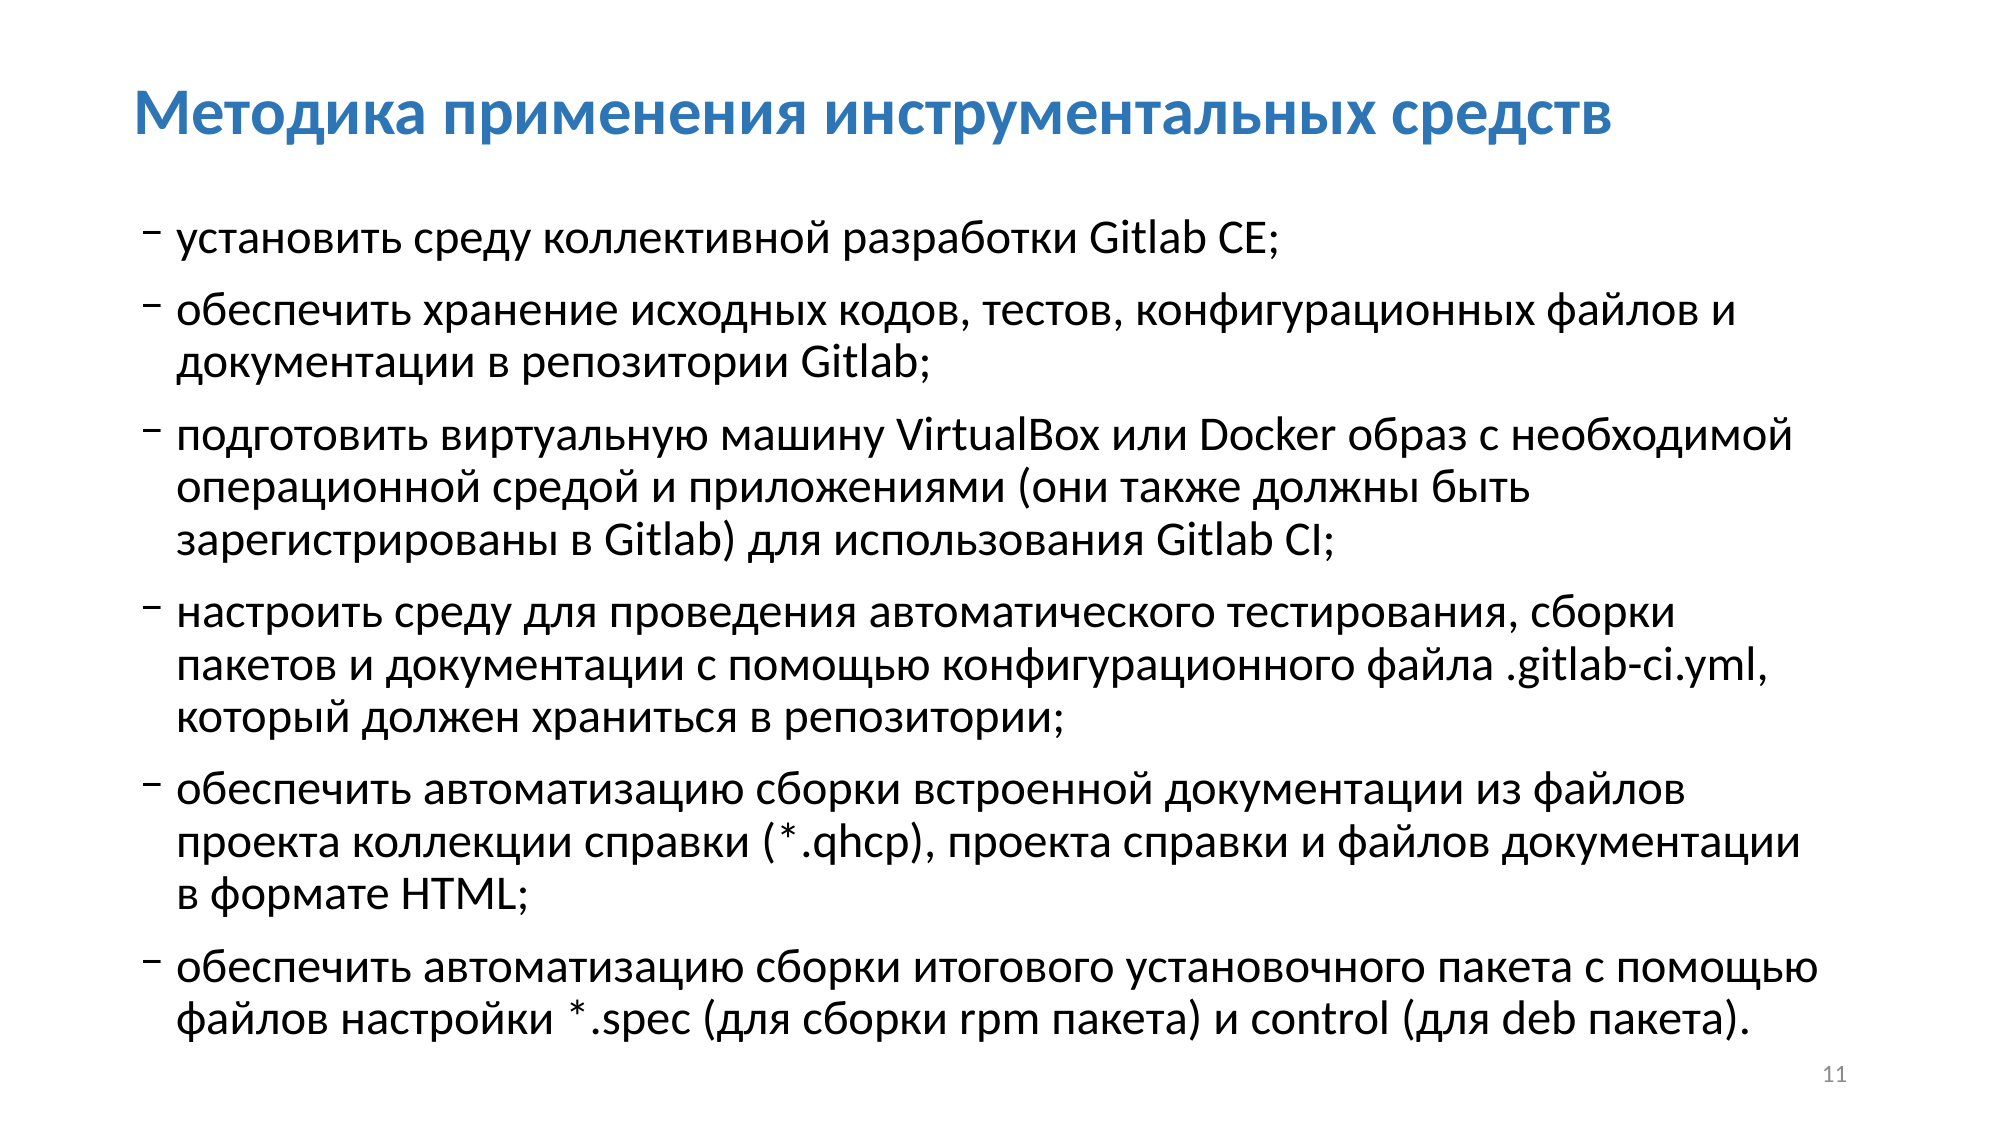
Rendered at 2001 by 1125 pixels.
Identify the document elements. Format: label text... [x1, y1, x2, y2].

title Методика применения инструментальных средств [118, 58, 1959, 167]
slide_number 11 [1412, 1042, 1863, 1103]
list установить среду коллективной разработки Gitlab CE; обеспечить хранение исходных кодов, тестов, конфигурационных файлов и документации в репозитории Gitlab; подготовить виртуальную машину VirtualBox или Docker образ с необходимой операционной средой и приложениями (они также должны быть зарегистрированы в Gitlab) для использования Gitlab CI; настроить среду для проведения автоматического тестирования, сборки пакетов и документации с помощью конфигурационного файла .gitlab-ci.yml, который должен храниться в репозитории; обеспечить автоматизацию сборки встроенной документации из файлов проекта коллекции справки (*.qhcp), проекта справки и файлов документации в формате HTML; обеспечить автоматизацию сборки итогового установочного пакета с помощью файлов настройки *.spec (для сборки rpm пакета) и control (для deb пакета). [124, 203, 1850, 1062]
